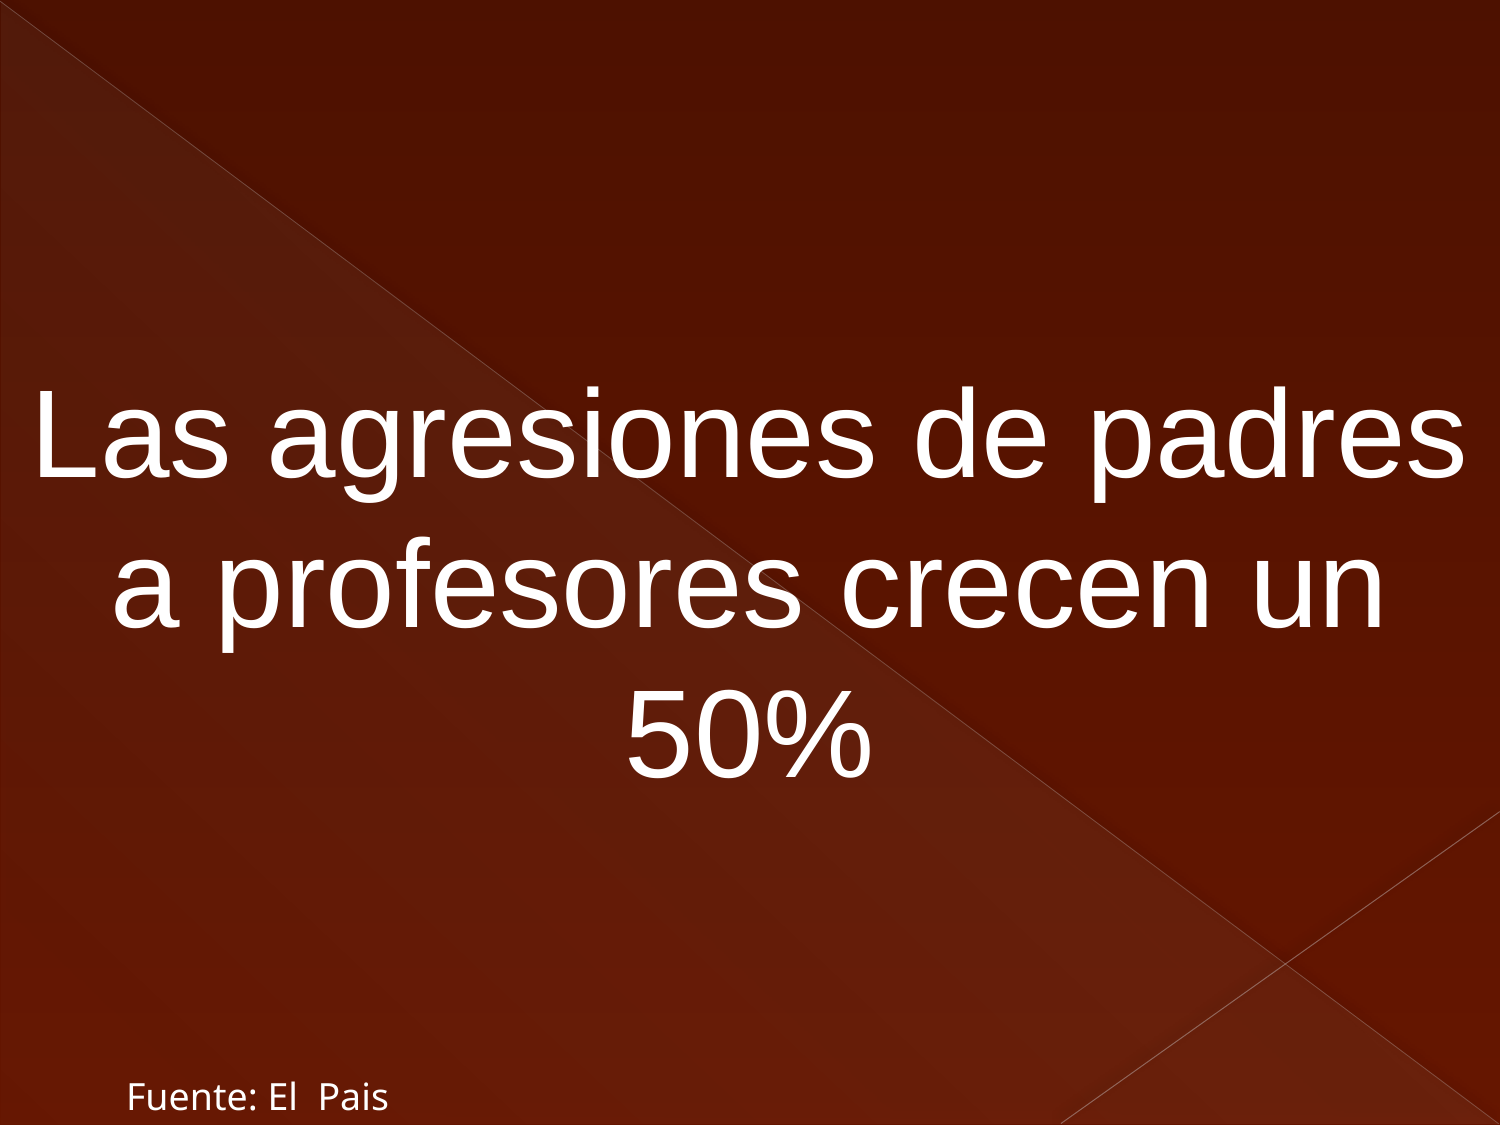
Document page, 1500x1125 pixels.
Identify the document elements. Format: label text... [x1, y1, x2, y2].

footer Fuente: El Pais [0, 984, 622, 1125]
text_box Las agresiones de padres a profesores crecen un 50% [0, 345, 1500, 811]
